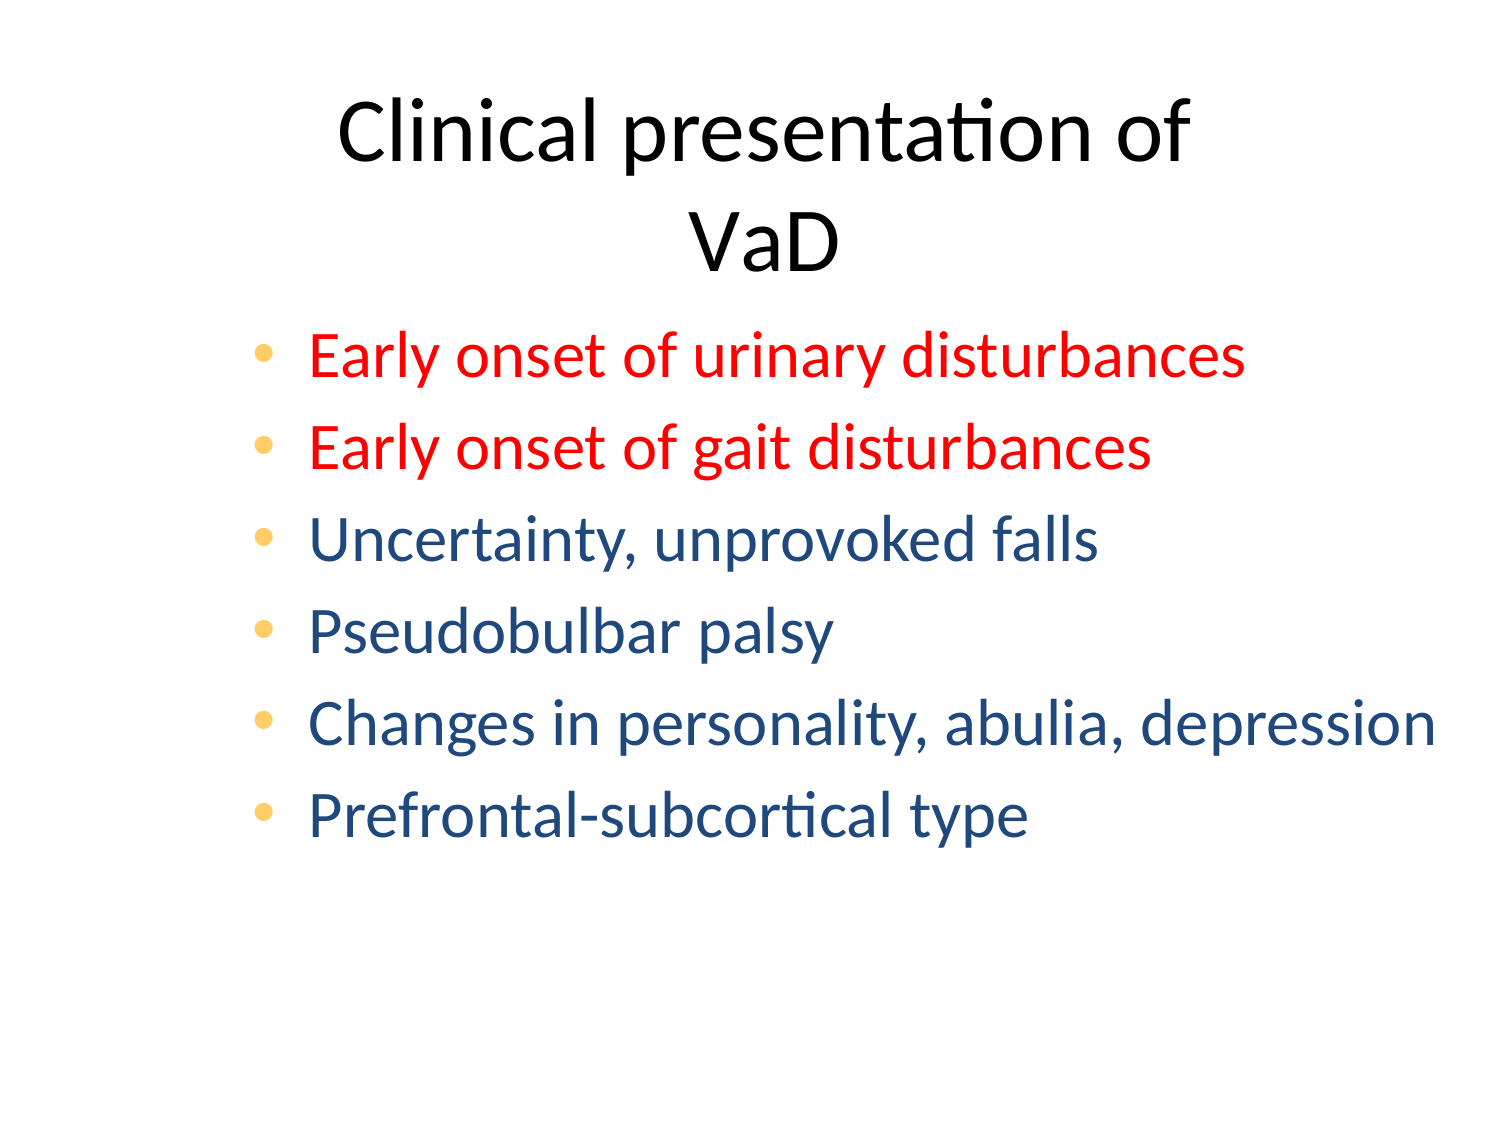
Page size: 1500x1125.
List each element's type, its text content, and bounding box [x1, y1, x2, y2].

title Clinical presentation of VaD [252, 62, 1278, 298]
list Early onset of urinary disturbances Early onset of gait disturbances Uncertainty, unprovoked falls Pseudobulbar palsy Changes in personality, abulia, depression Prefrontal-subcortical type [237, 312, 1463, 1050]
